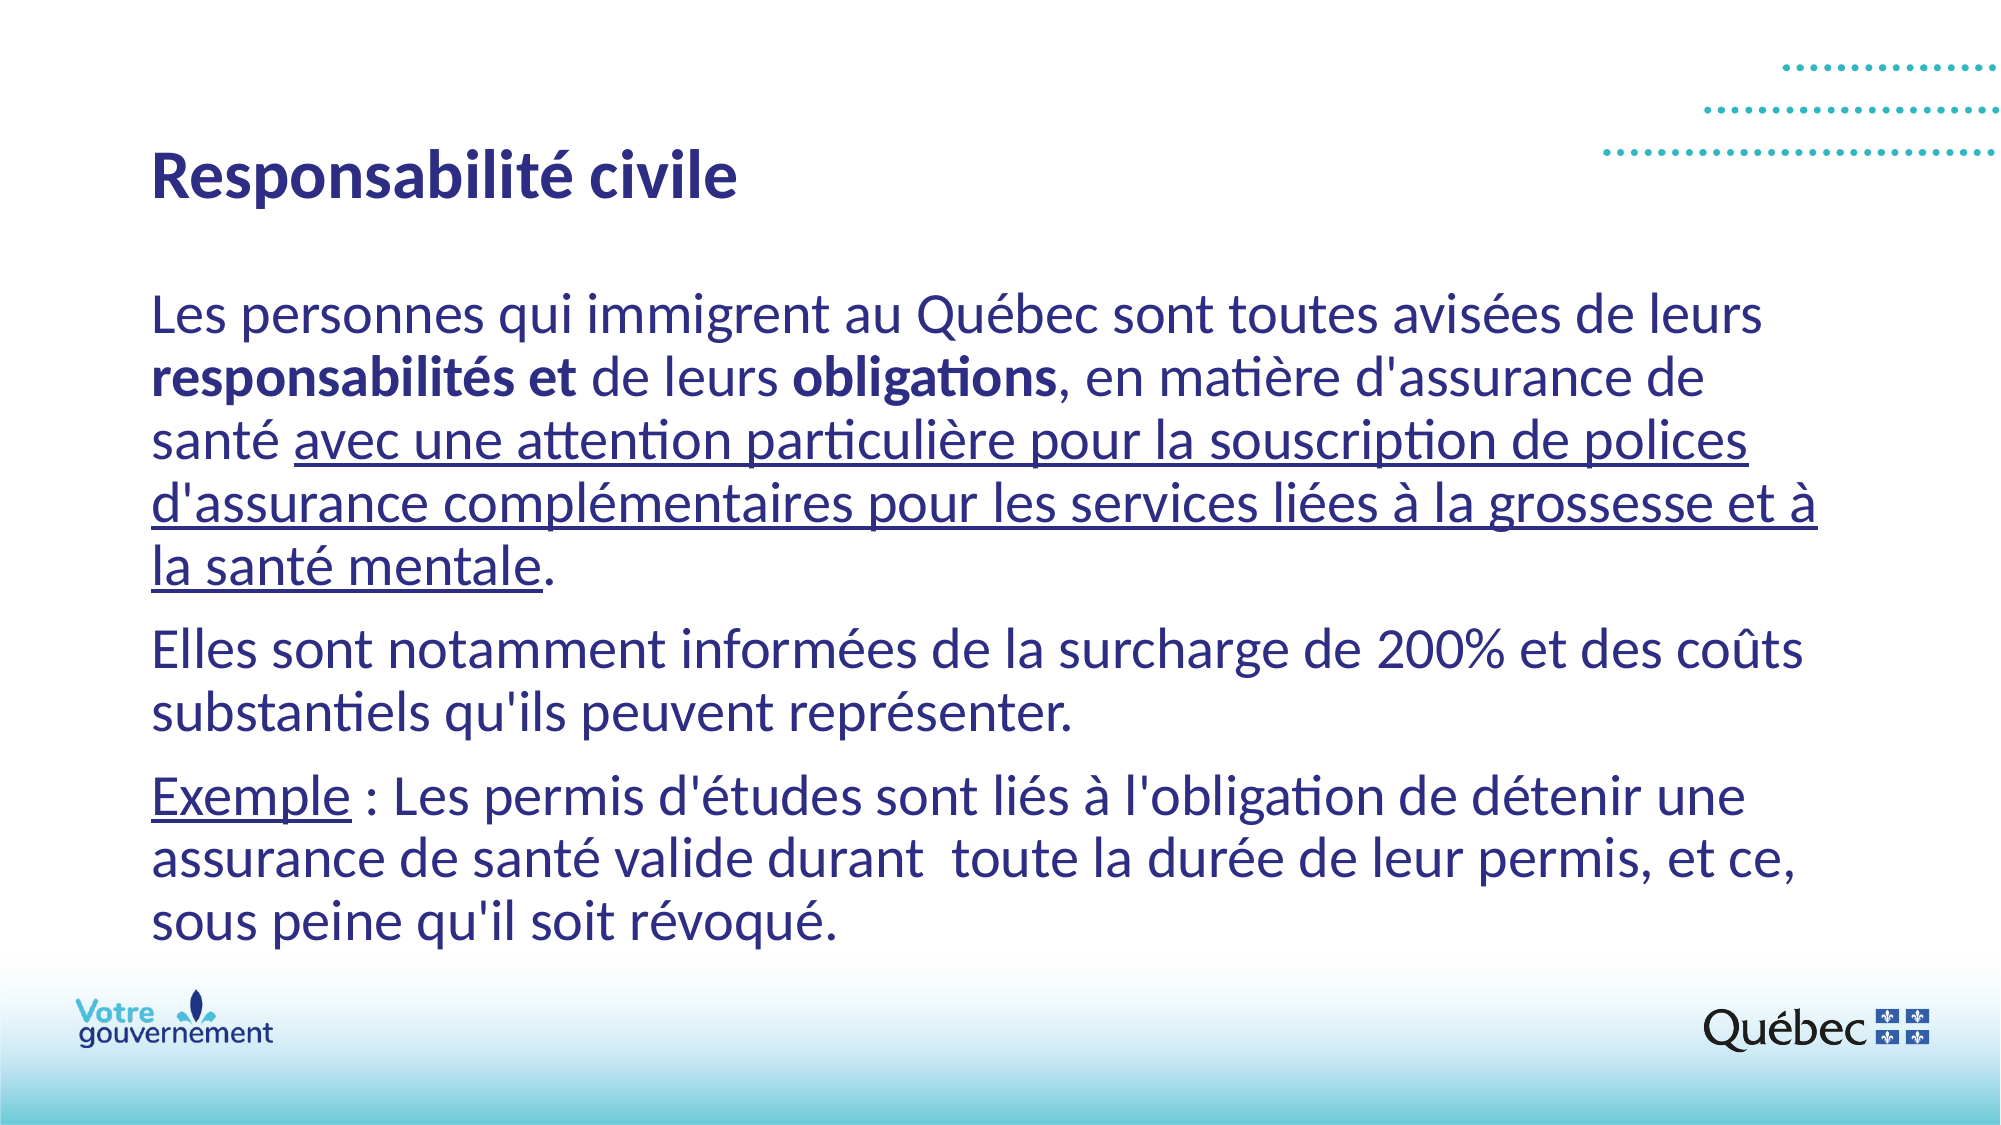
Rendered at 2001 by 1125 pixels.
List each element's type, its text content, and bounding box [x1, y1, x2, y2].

list Les personnes qui immigrent au Québec sont toutes avisées de leurs responsabilités et de leurs obligations, en matière d'assurance de santé avec une attention particulière pour la souscription de polices d'assurance complémentaires pour les services liées à la grossesse et à la santé mentale. Elles sont notamment informées de la surcharge de 200% et des coûts substantiels qu'ils peuvent représenter. Exemple : Les permis d'études sont liés à l'obligation de détenir une assurance de santé valide durant toute la durée de leur permis, et ce, sous peine qu'il soit révoqué. [136, 275, 1862, 1034]
picture [0, 0, 2001, 1125]
title Responsabilité civile [136, 130, 1862, 221]
